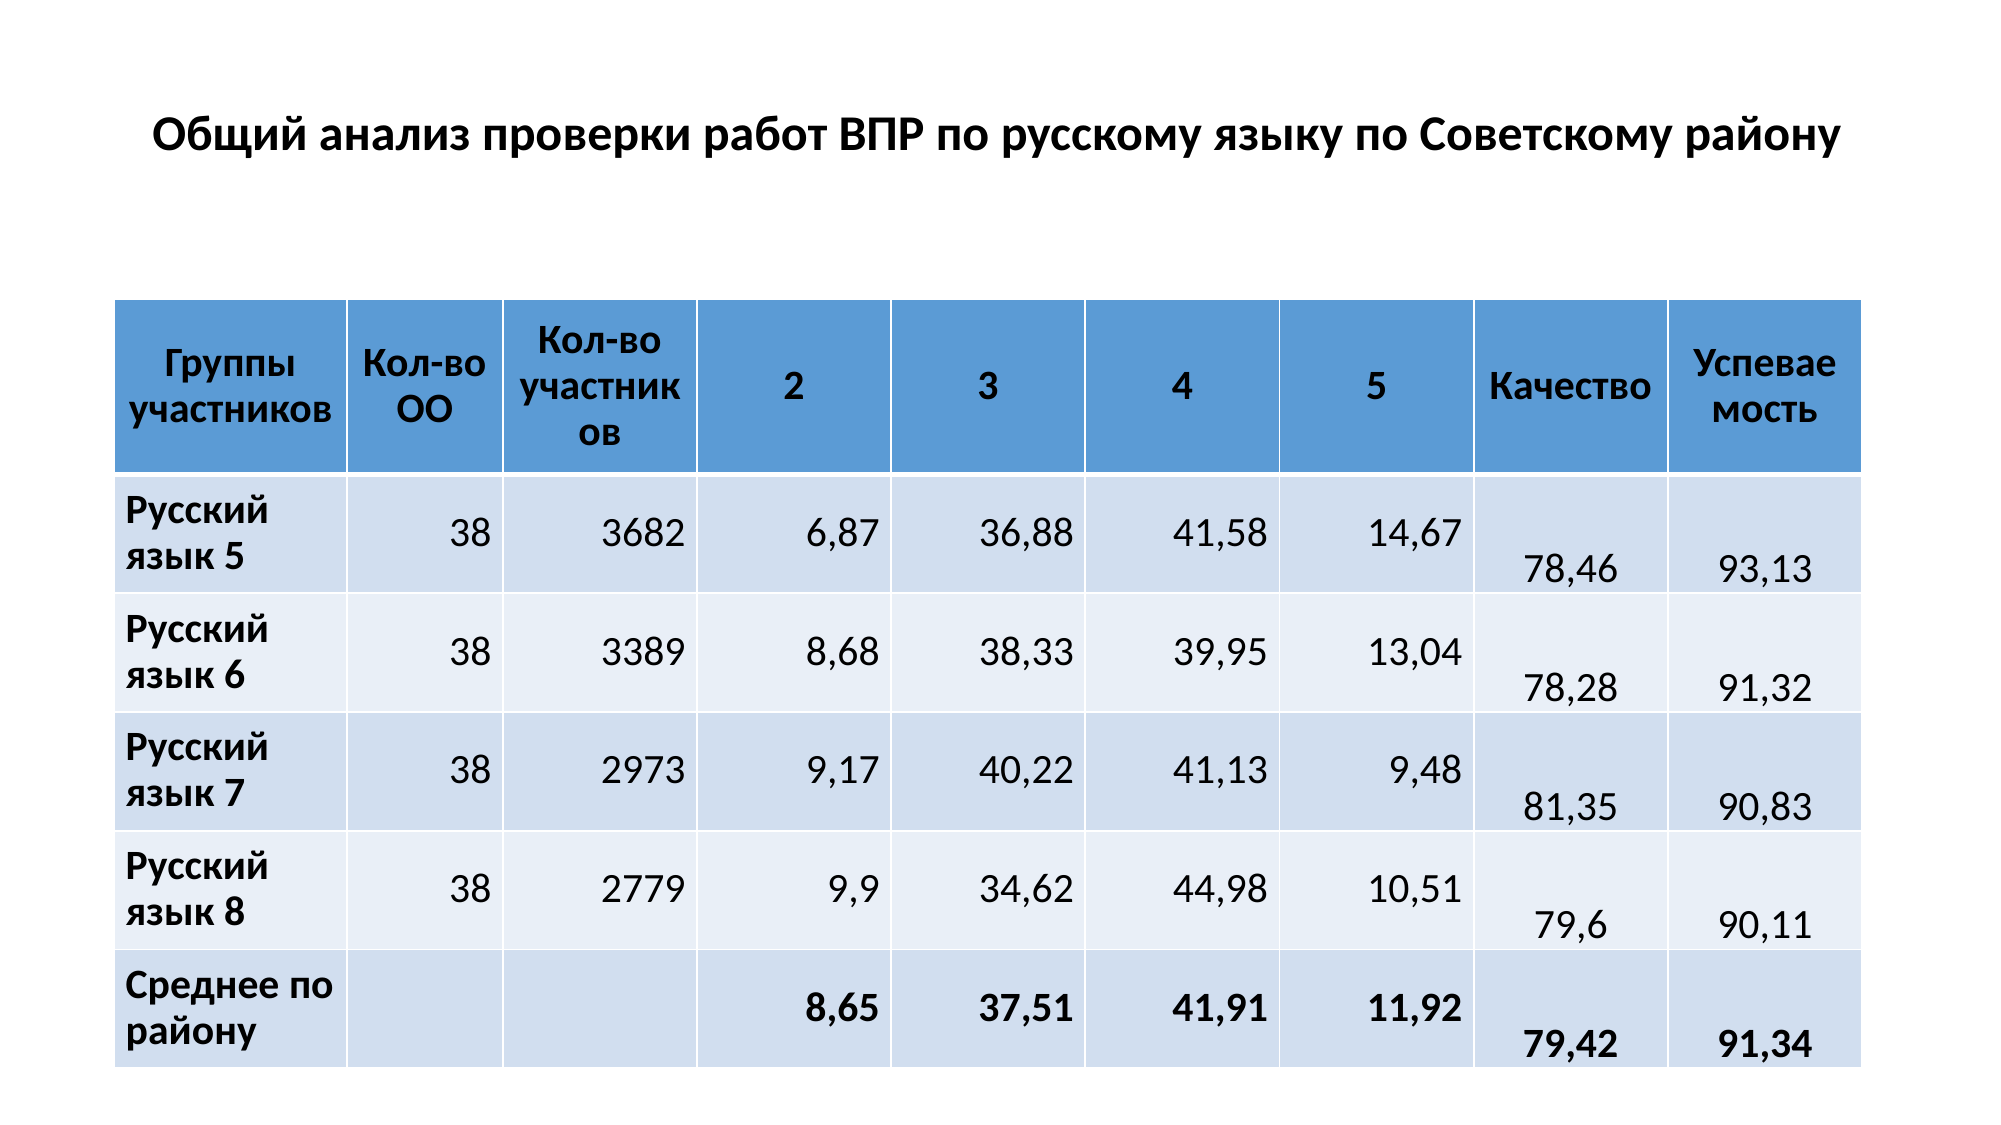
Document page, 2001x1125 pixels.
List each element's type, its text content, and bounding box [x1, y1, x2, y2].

table_header Качество [1475, 300, 1667, 472]
table_cell Русский язык 8 [115, 832, 346, 949]
table_cell [348, 950, 502, 1067]
table_cell 79,42 [1475, 950, 1667, 1067]
title Общий анализ проверки работ ВПР по русскому языку по Советскому району [137, 82, 1863, 299]
table_cell 41,58 [1086, 477, 1279, 592]
table_cell 14,67 [1280, 477, 1473, 592]
table_cell 8,68 [698, 594, 890, 711]
table_cell 8,65 [698, 950, 890, 1067]
table_header Группы участников [115, 300, 346, 472]
table_cell 9,17 [698, 713, 890, 830]
table_cell 78,46 [1475, 477, 1667, 592]
table_cell 38 [348, 713, 502, 830]
table_cell 11,92 [1280, 950, 1473, 1067]
table_cell 2973 [504, 713, 696, 830]
table_header Кол-во ОО [348, 300, 502, 472]
table_cell Среднее по району [115, 950, 346, 1067]
table_cell 90,11 [1669, 832, 1861, 949]
table_cell 36,88 [892, 477, 1084, 592]
table_cell 3682 [504, 477, 696, 592]
table_cell 44,98 [1086, 832, 1279, 949]
table_cell 78,28 [1475, 594, 1667, 711]
table_cell 81,35 [1475, 713, 1667, 830]
table_header 5 [1280, 300, 1473, 472]
table_cell 38 [348, 594, 502, 711]
table_cell 93,13 [1669, 477, 1861, 592]
table_cell 79,6 [1475, 832, 1667, 949]
table_cell 41,91 [1086, 950, 1279, 1067]
table_cell 3389 [504, 594, 696, 711]
table_cell 39,95 [1086, 594, 1279, 711]
table_cell 40,22 [892, 713, 1084, 830]
table_header Кол-во участников [504, 300, 696, 472]
table_header 2 [698, 300, 890, 472]
table_header 4 [1086, 300, 1279, 472]
table_cell 38,33 [892, 594, 1084, 711]
table_cell 90,83 [1669, 713, 1861, 830]
table_header 3 [892, 300, 1084, 472]
table_cell 9,9 [698, 832, 890, 949]
table_cell 10,51 [1280, 832, 1473, 949]
table_cell 2779 [504, 832, 696, 949]
table_header Успеваемость [1669, 300, 1861, 472]
table_cell Русский язык 7 [115, 713, 346, 830]
table_cell 6,87 [698, 477, 890, 592]
table_cell 9,48 [1280, 713, 1473, 830]
table_cell 91,34 [1669, 950, 1861, 1067]
table_cell 38 [348, 477, 502, 592]
table_cell 41,13 [1086, 713, 1279, 830]
table_cell 13,04 [1280, 594, 1473, 711]
table_cell Русский язык 5 [115, 477, 346, 592]
table_cell [504, 950, 696, 1067]
table_cell Русский язык 6 [115, 594, 346, 711]
table_cell 38 [348, 832, 502, 949]
table_cell 34,62 [892, 832, 1084, 949]
table_cell 91,32 [1669, 594, 1861, 711]
table_cell 37,51 [892, 950, 1084, 1067]
